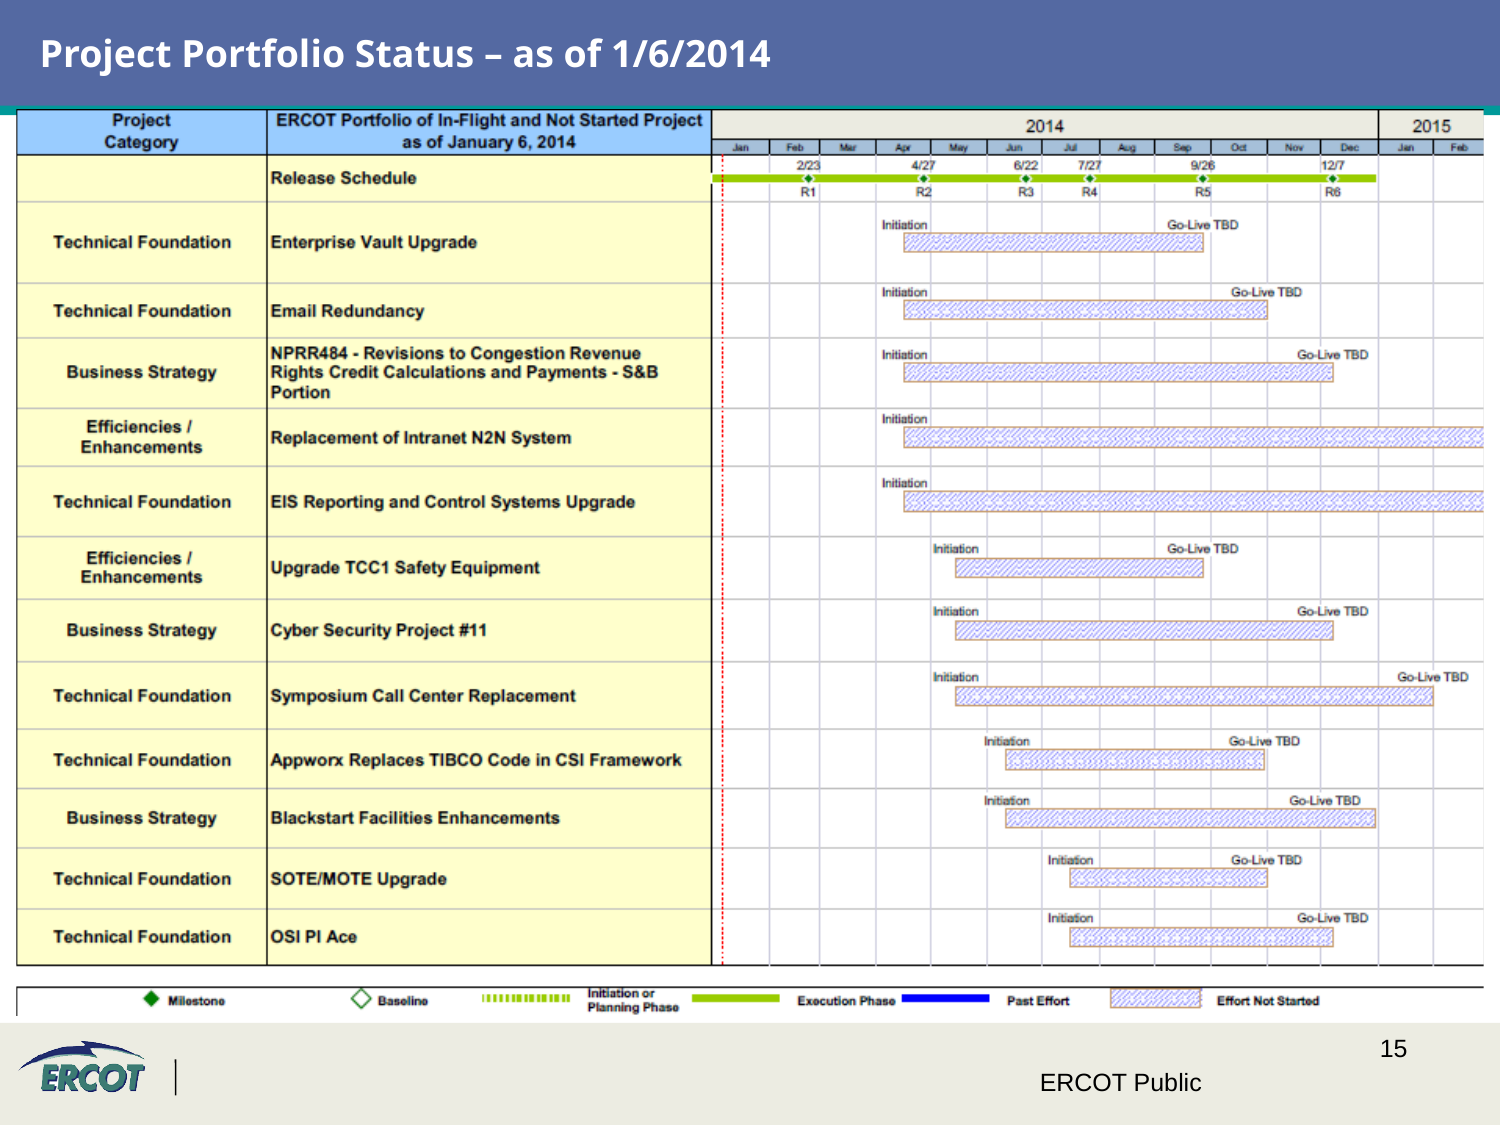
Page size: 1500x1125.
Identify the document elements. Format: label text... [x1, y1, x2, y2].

text_box Project Portfolio Status – as of 1/6/2014 [24, 30, 1163, 106]
footer ERCOT Public [1025, 1059, 1438, 1125]
picture [16, 109, 1484, 1017]
picture [10, 1031, 151, 1111]
text_box [24, 22, 1450, 85]
